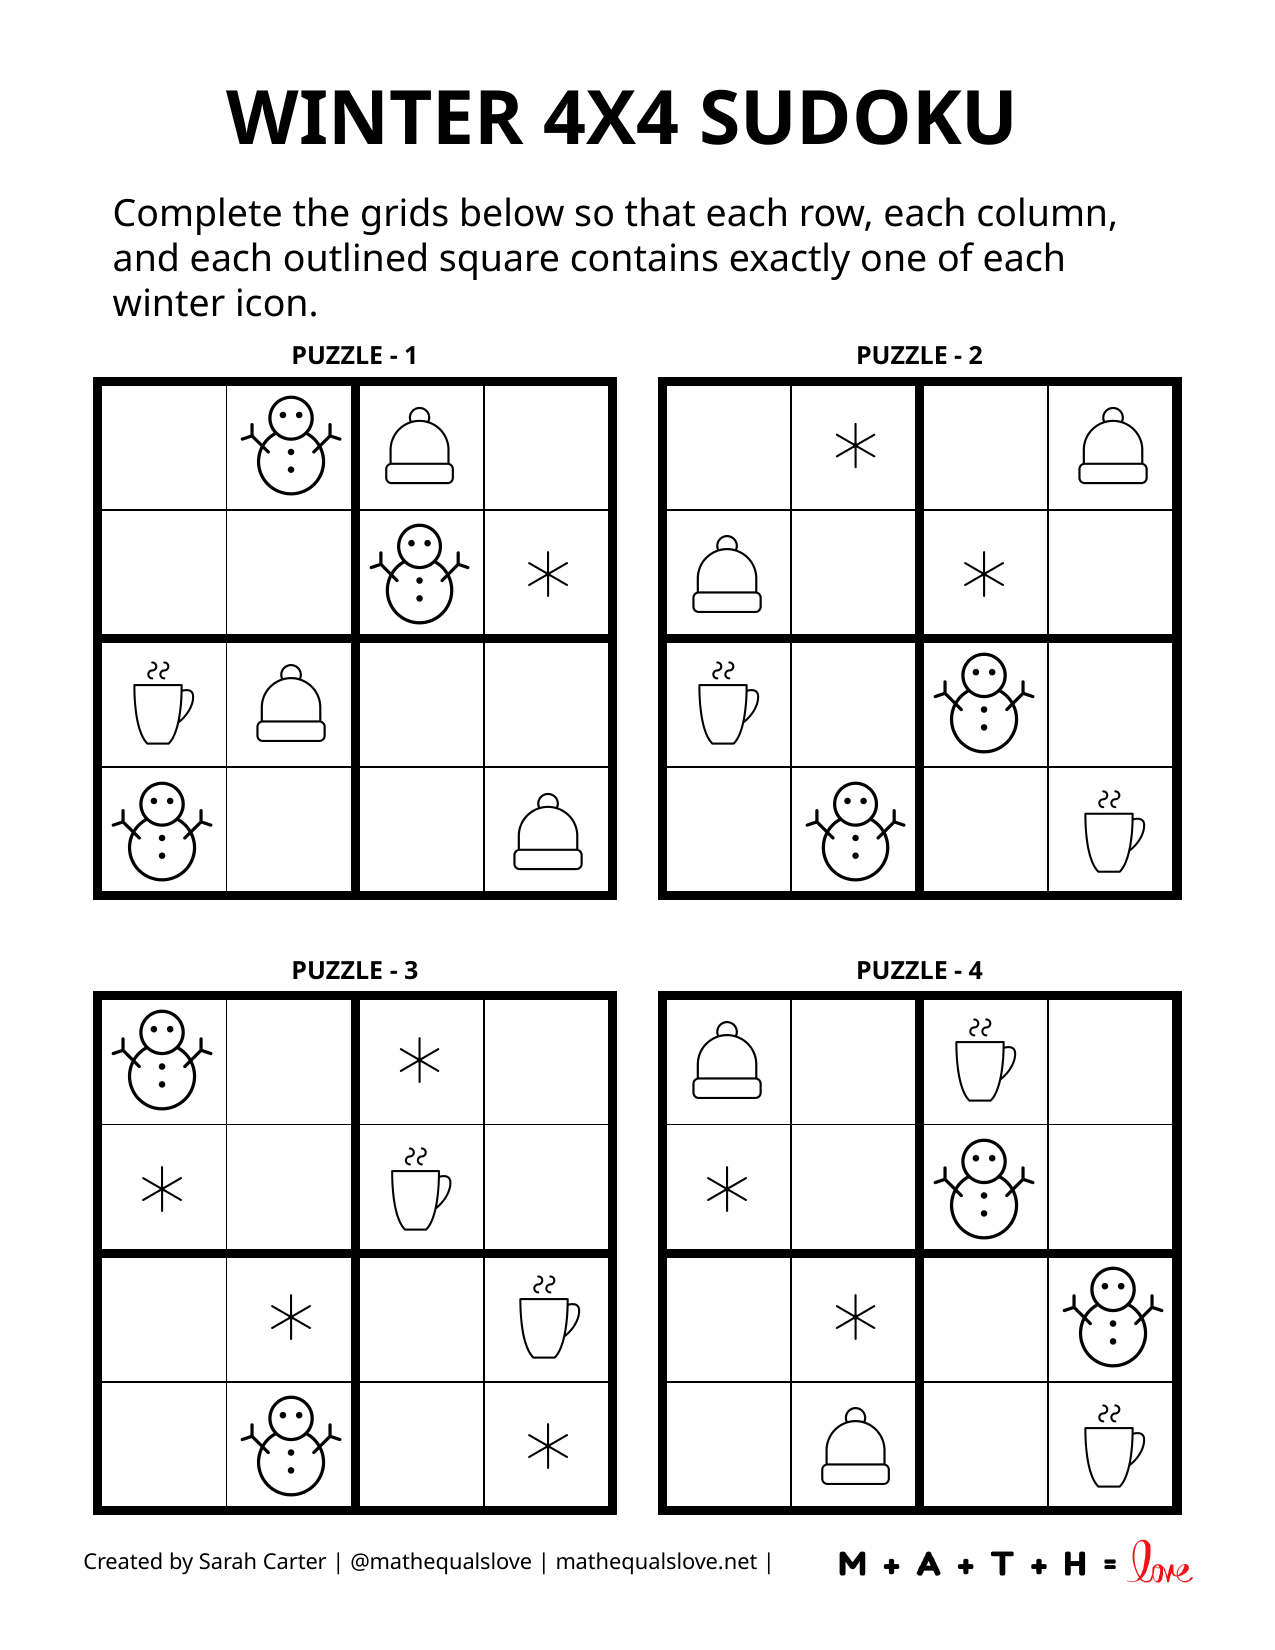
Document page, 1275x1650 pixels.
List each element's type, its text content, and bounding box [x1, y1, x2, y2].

picture [110, 1136, 215, 1241]
table_cell [102, 1383, 226, 1506]
picture [367, 522, 472, 627]
table_cell [1049, 768, 1172, 891]
table_cell [227, 768, 351, 891]
picture [674, 522, 779, 627]
table_cell [360, 768, 483, 891]
table_cell [485, 511, 608, 634]
table_cell [1049, 643, 1172, 766]
table_cell [227, 1258, 351, 1381]
table_cell [485, 1258, 608, 1381]
table_cell [360, 643, 483, 766]
picture [238, 1265, 343, 1370]
table_cell [360, 1383, 483, 1506]
table_cell [792, 768, 915, 891]
picture [1060, 779, 1165, 884]
table_header [924, 386, 1047, 509]
picture [367, 393, 472, 498]
picture [367, 1136, 472, 1241]
table_cell [667, 511, 790, 634]
table_cell [102, 511, 226, 634]
text_box Created by Sarah Carter | @mathequalslove | mathequalslove.net | [68, 1540, 826, 1582]
picture [803, 393, 908, 498]
table_cell [485, 768, 608, 891]
table_cell [924, 511, 1047, 634]
table_cell [667, 1258, 790, 1381]
table_cell [227, 1125, 351, 1249]
picture [110, 779, 215, 884]
table_header [227, 386, 351, 509]
picture [803, 1394, 908, 1499]
table_cell [102, 1258, 226, 1381]
table_cell [924, 768, 1047, 891]
table_header [360, 386, 483, 509]
table_header [102, 1000, 226, 1124]
picture [674, 650, 779, 755]
table_cell [227, 1383, 351, 1506]
table_cell [792, 643, 915, 766]
picture [803, 779, 908, 884]
table_cell [102, 643, 226, 766]
picture [1060, 393, 1165, 498]
table_header [360, 1000, 483, 1124]
picture [932, 1136, 1037, 1241]
table_cell [792, 1383, 915, 1506]
table_header [924, 1000, 1047, 1124]
table_cell [485, 643, 608, 766]
table_cell [1049, 1383, 1172, 1506]
picture [367, 1008, 472, 1113]
picture [1060, 1394, 1165, 1499]
table_header [485, 386, 608, 509]
table_cell [227, 511, 351, 634]
table_cell [102, 1125, 226, 1249]
table_cell [102, 768, 226, 891]
table_cell [1049, 1125, 1172, 1249]
table_cell [924, 1383, 1047, 1506]
picture [110, 650, 215, 755]
table_cell [792, 1125, 915, 1249]
picture [674, 1008, 779, 1113]
text_box Complete the grids below so that each row, each column, and each outlined square contains exactly one of each winter icon. [97, 181, 1177, 377]
picture [238, 393, 343, 498]
picture [674, 1136, 779, 1241]
table_header [1049, 1000, 1172, 1124]
table_cell [792, 511, 915, 634]
table_header [792, 386, 915, 509]
table_cell [485, 1383, 608, 1506]
table_header [102, 386, 226, 509]
table_cell [667, 1383, 790, 1506]
table_cell [360, 1258, 483, 1381]
table_cell [792, 1258, 915, 1381]
table_cell [667, 768, 790, 891]
picture [826, 1536, 1203, 1588]
table_header [227, 1000, 351, 1124]
table_cell [227, 643, 351, 766]
picture [238, 650, 343, 755]
picture [932, 522, 1037, 627]
text_box PUZZLE - 3 [97, 954, 613, 985]
picture [496, 522, 601, 627]
picture [496, 779, 601, 884]
picture [496, 1394, 601, 1499]
table_header [667, 1000, 790, 1124]
table_header [667, 386, 790, 509]
table_header [485, 1000, 608, 1124]
picture [238, 1394, 343, 1499]
table_header [1049, 386, 1172, 509]
picture [932, 1008, 1037, 1113]
table_cell [924, 1125, 1047, 1249]
table_cell [485, 1125, 608, 1249]
table_header [792, 1000, 915, 1124]
table_cell [1049, 511, 1172, 634]
picture [932, 650, 1037, 755]
table_cell [667, 1125, 790, 1249]
picture [803, 1265, 908, 1370]
table_cell [667, 643, 790, 766]
table_cell [924, 1258, 1047, 1381]
table_cell [924, 643, 1047, 766]
table_cell [360, 511, 483, 634]
table_cell [1049, 1258, 1172, 1381]
table_cell [360, 1125, 483, 1249]
picture [110, 1008, 215, 1113]
text_box PUZZLE - 4 [662, 954, 1177, 985]
picture [1060, 1265, 1165, 1370]
picture [496, 1265, 601, 1370]
text_box WINTER 4X4 SUDOKU [68, 62, 1178, 168]
